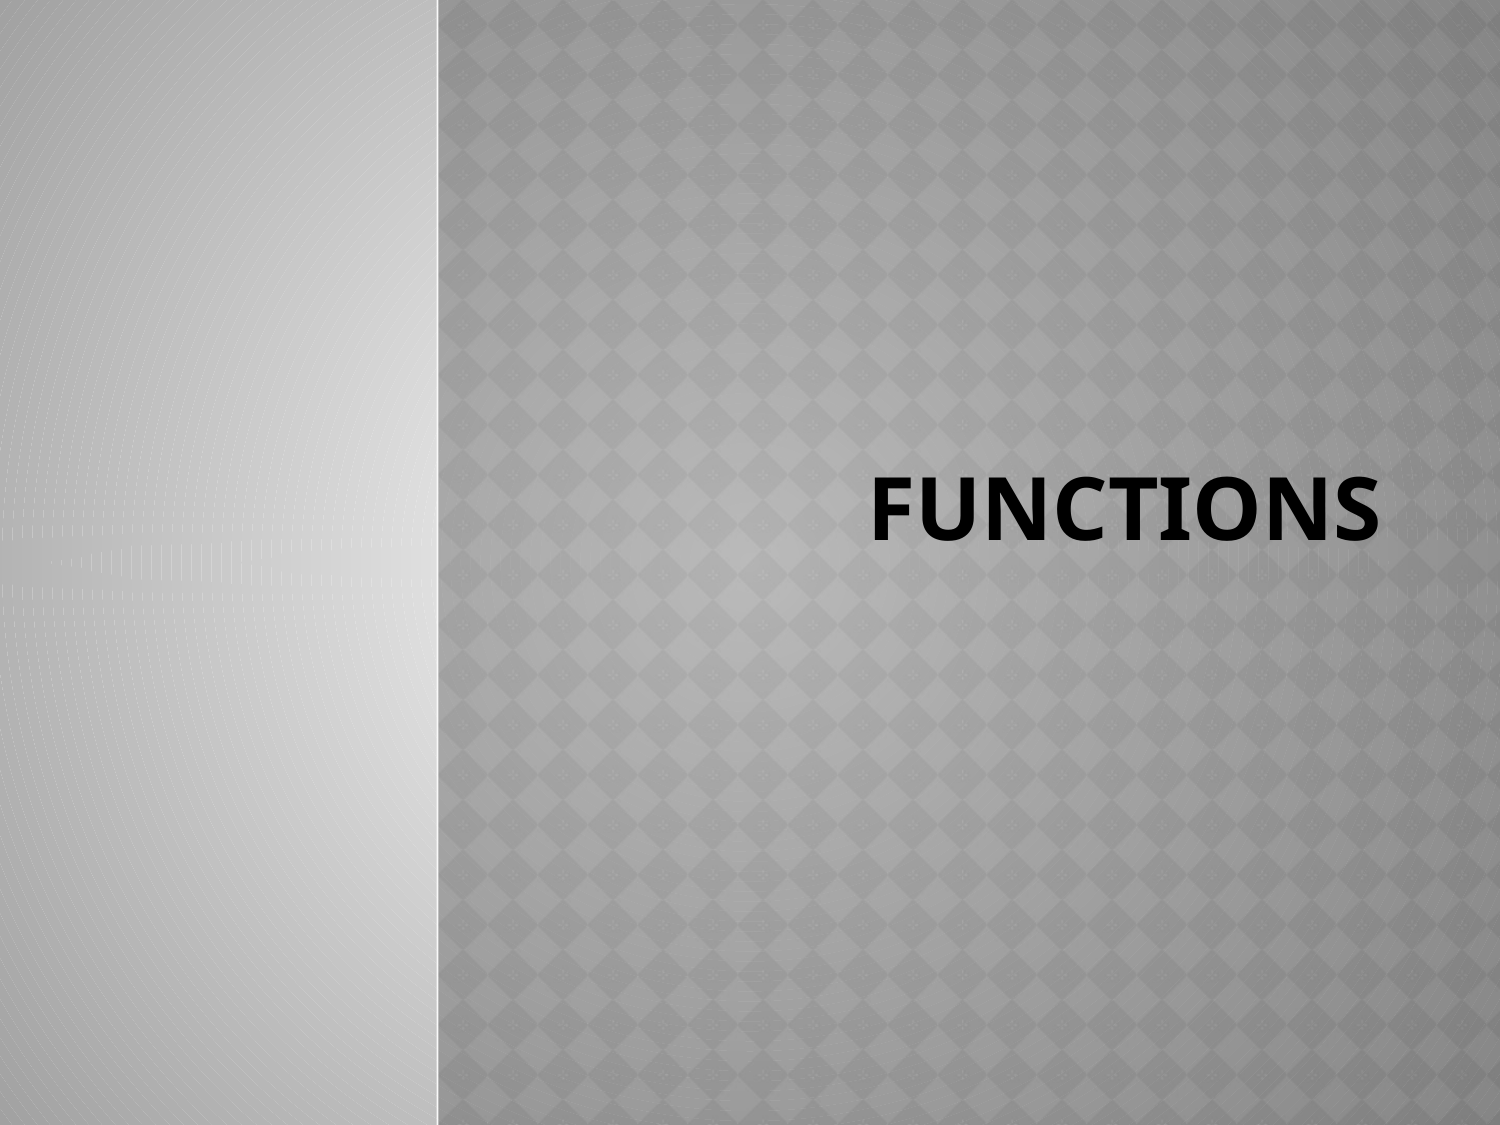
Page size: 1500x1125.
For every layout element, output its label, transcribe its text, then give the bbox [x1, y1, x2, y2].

title functions [552, 87, 1390, 558]
